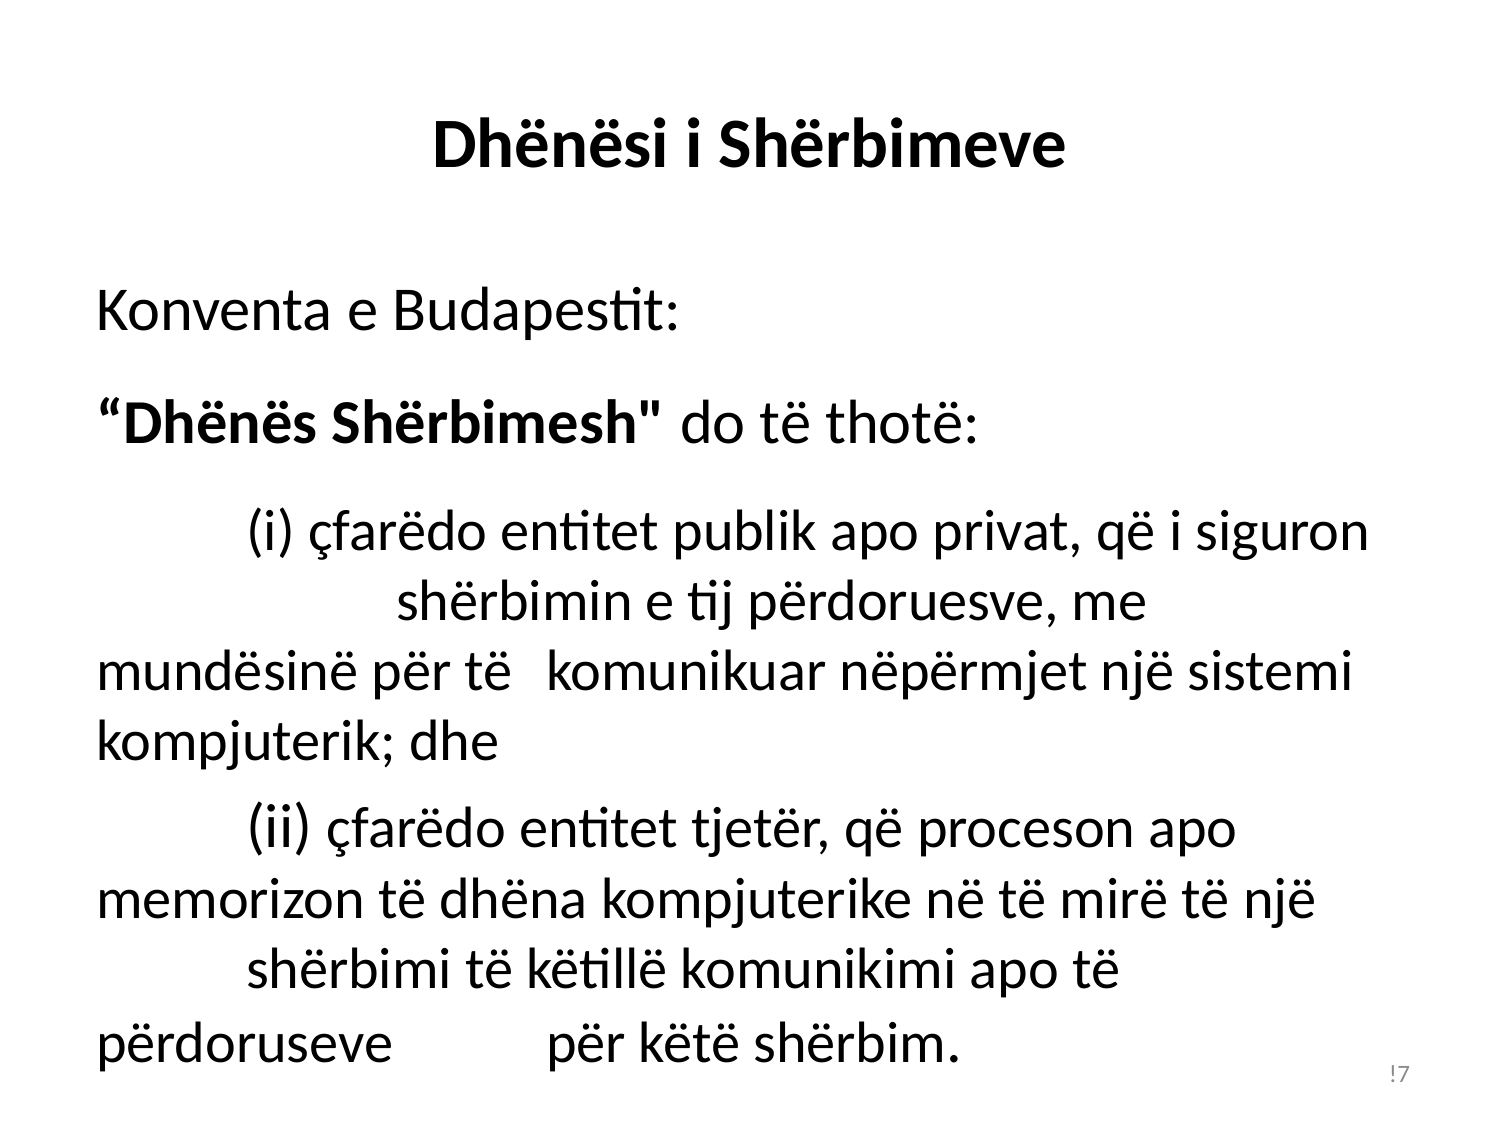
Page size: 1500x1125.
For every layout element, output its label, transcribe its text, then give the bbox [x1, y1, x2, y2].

list Konventa e Budapestit: “Dhënës Shërbimesh" do të thotë: (i) çfarëdo entitet publik apo privat, që i siguron shërbimin e tij përdoruesve, me mundësinë për të komunikuar nëpërmjet një sistemi kompjuterik; dhe (ii) çfarëdo entitet tjetër, që proceson apo memorizon të dhëna kompjuterike në të mirë të një shërbimi të këtillë komunikimi apo të përdoruseve për këtë shërbim. [80, 260, 1432, 1010]
slide_number !7 [1074, 1042, 1425, 1103]
title Dhënësi i Shërbimeve [74, 44, 1426, 233]
